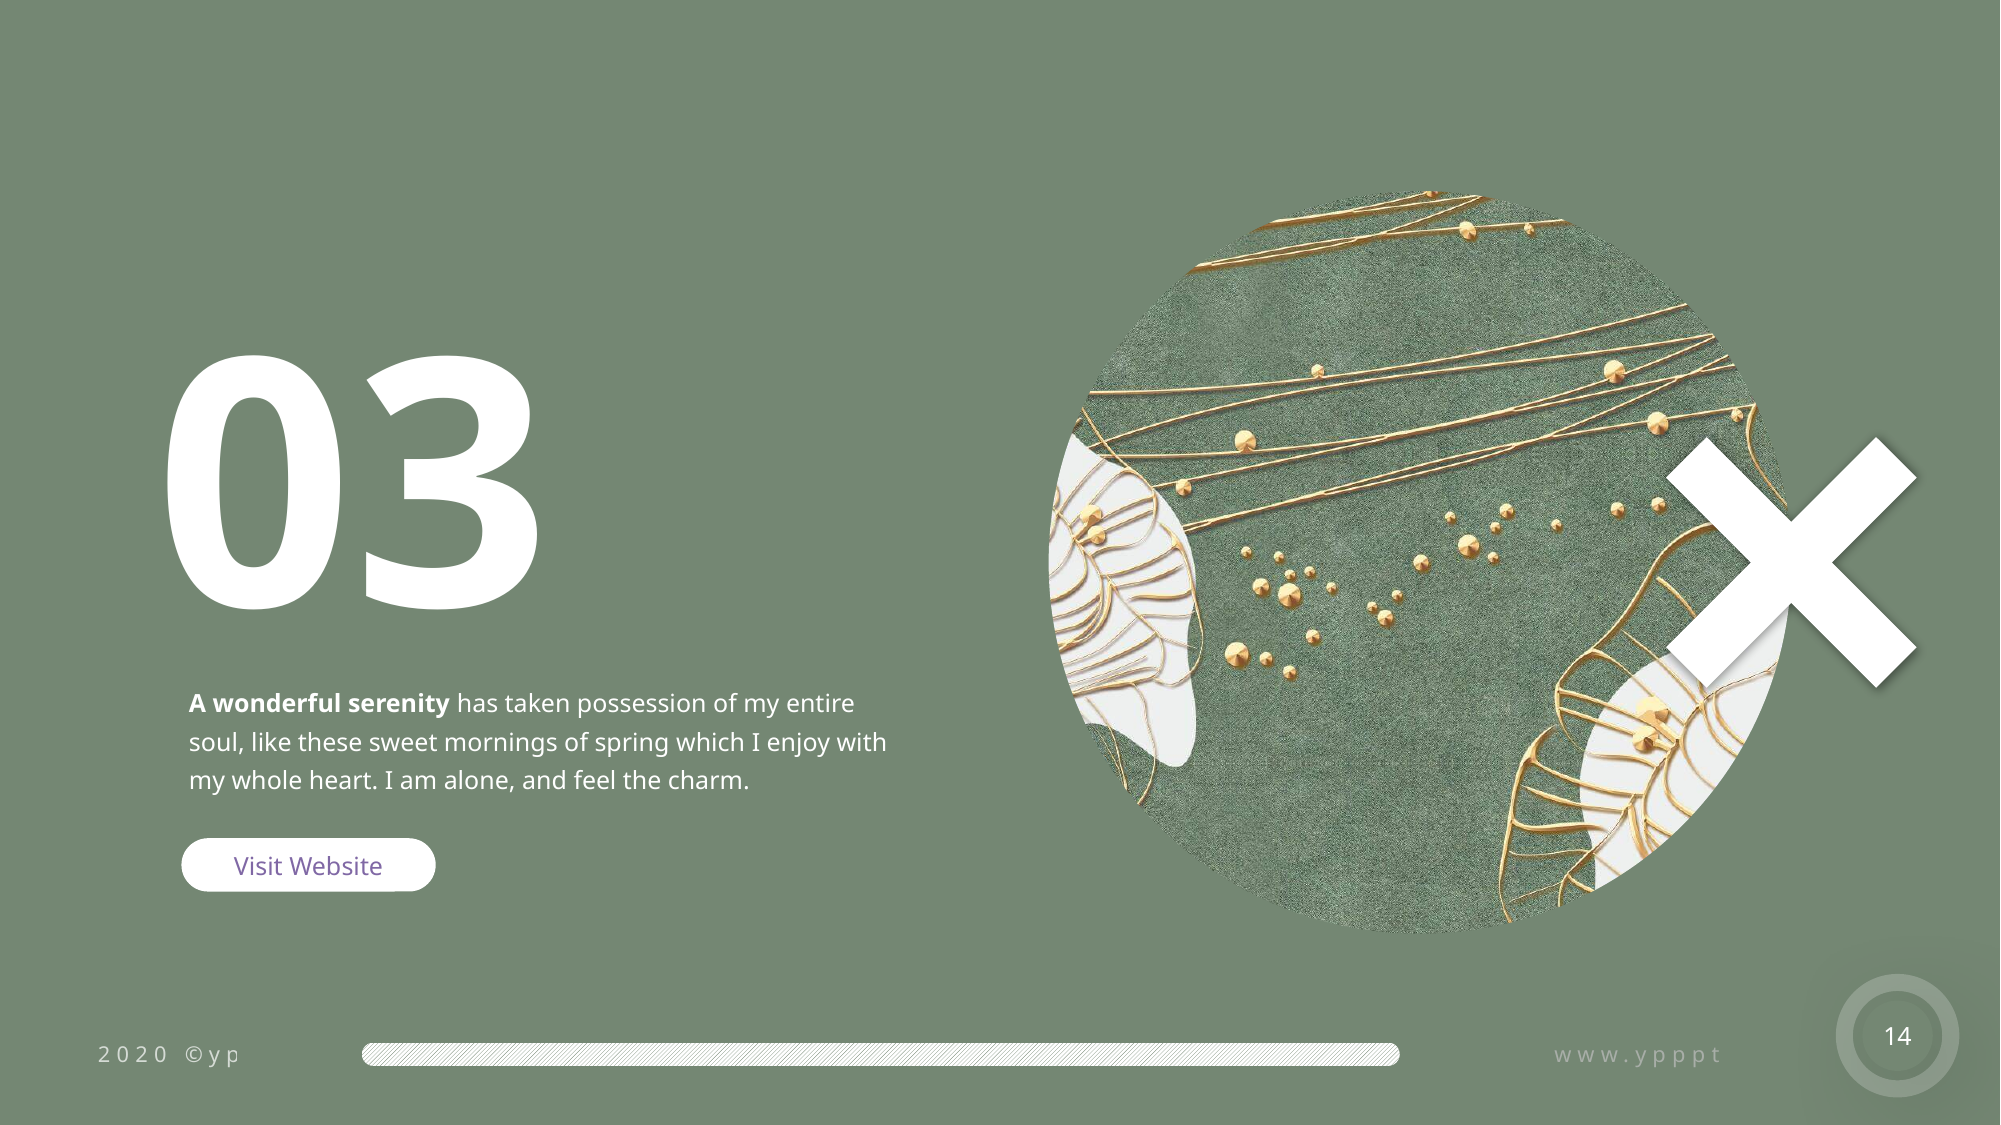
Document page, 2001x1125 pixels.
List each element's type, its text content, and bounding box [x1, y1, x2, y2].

text_box Visit Website [180, 837, 437, 893]
text_box A wonderful serenity has taken possession of my entire soul, like these sweet mornings of spring which I enjoy with my whole heart. I am alone, and feel the charm. [174, 670, 925, 803]
picture [1048, 191, 1792, 934]
text_box 03 [140, 253, 918, 684]
text_box [1792, 435, 1919, 690]
text_box [360, 1041, 1401, 1067]
text_box 2020 ©ypppt! [83, 1032, 429, 1074]
text_box www.ypppt.com [1419, 1032, 1810, 1074]
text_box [1835, 973, 1960, 1098]
